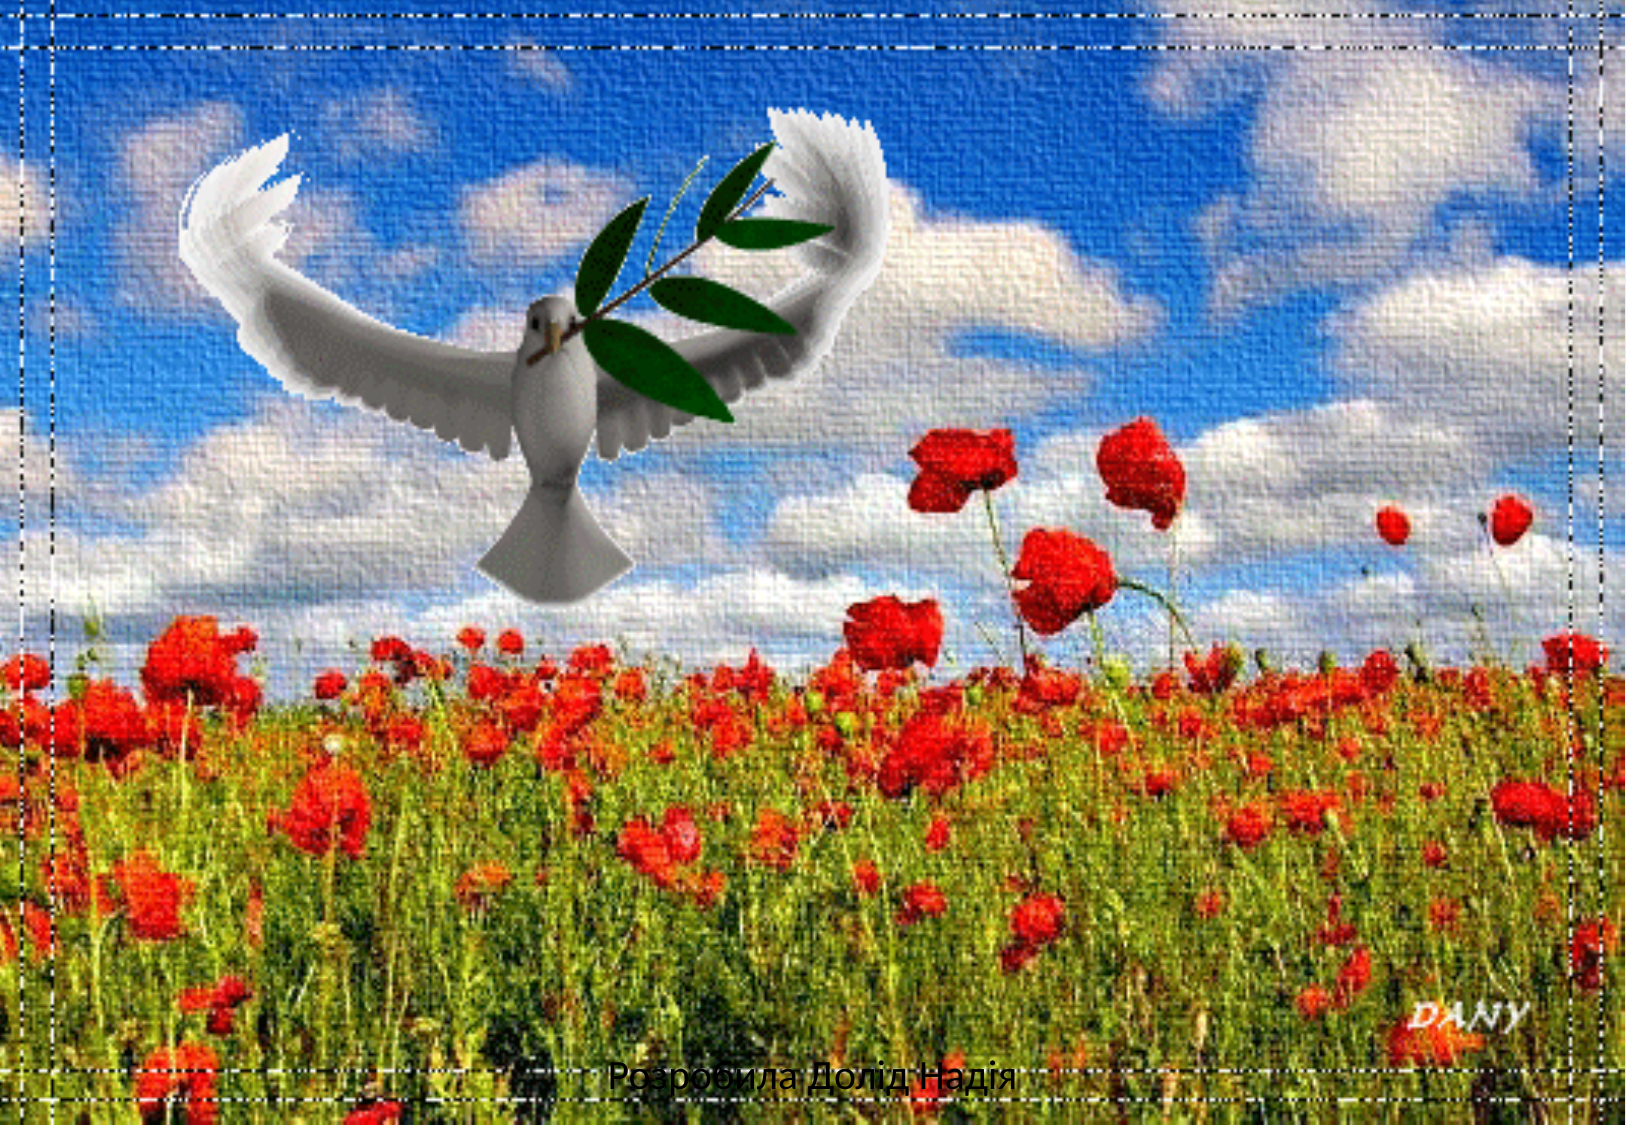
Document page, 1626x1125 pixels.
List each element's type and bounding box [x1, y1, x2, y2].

list [0, 0, 1625, 1125]
